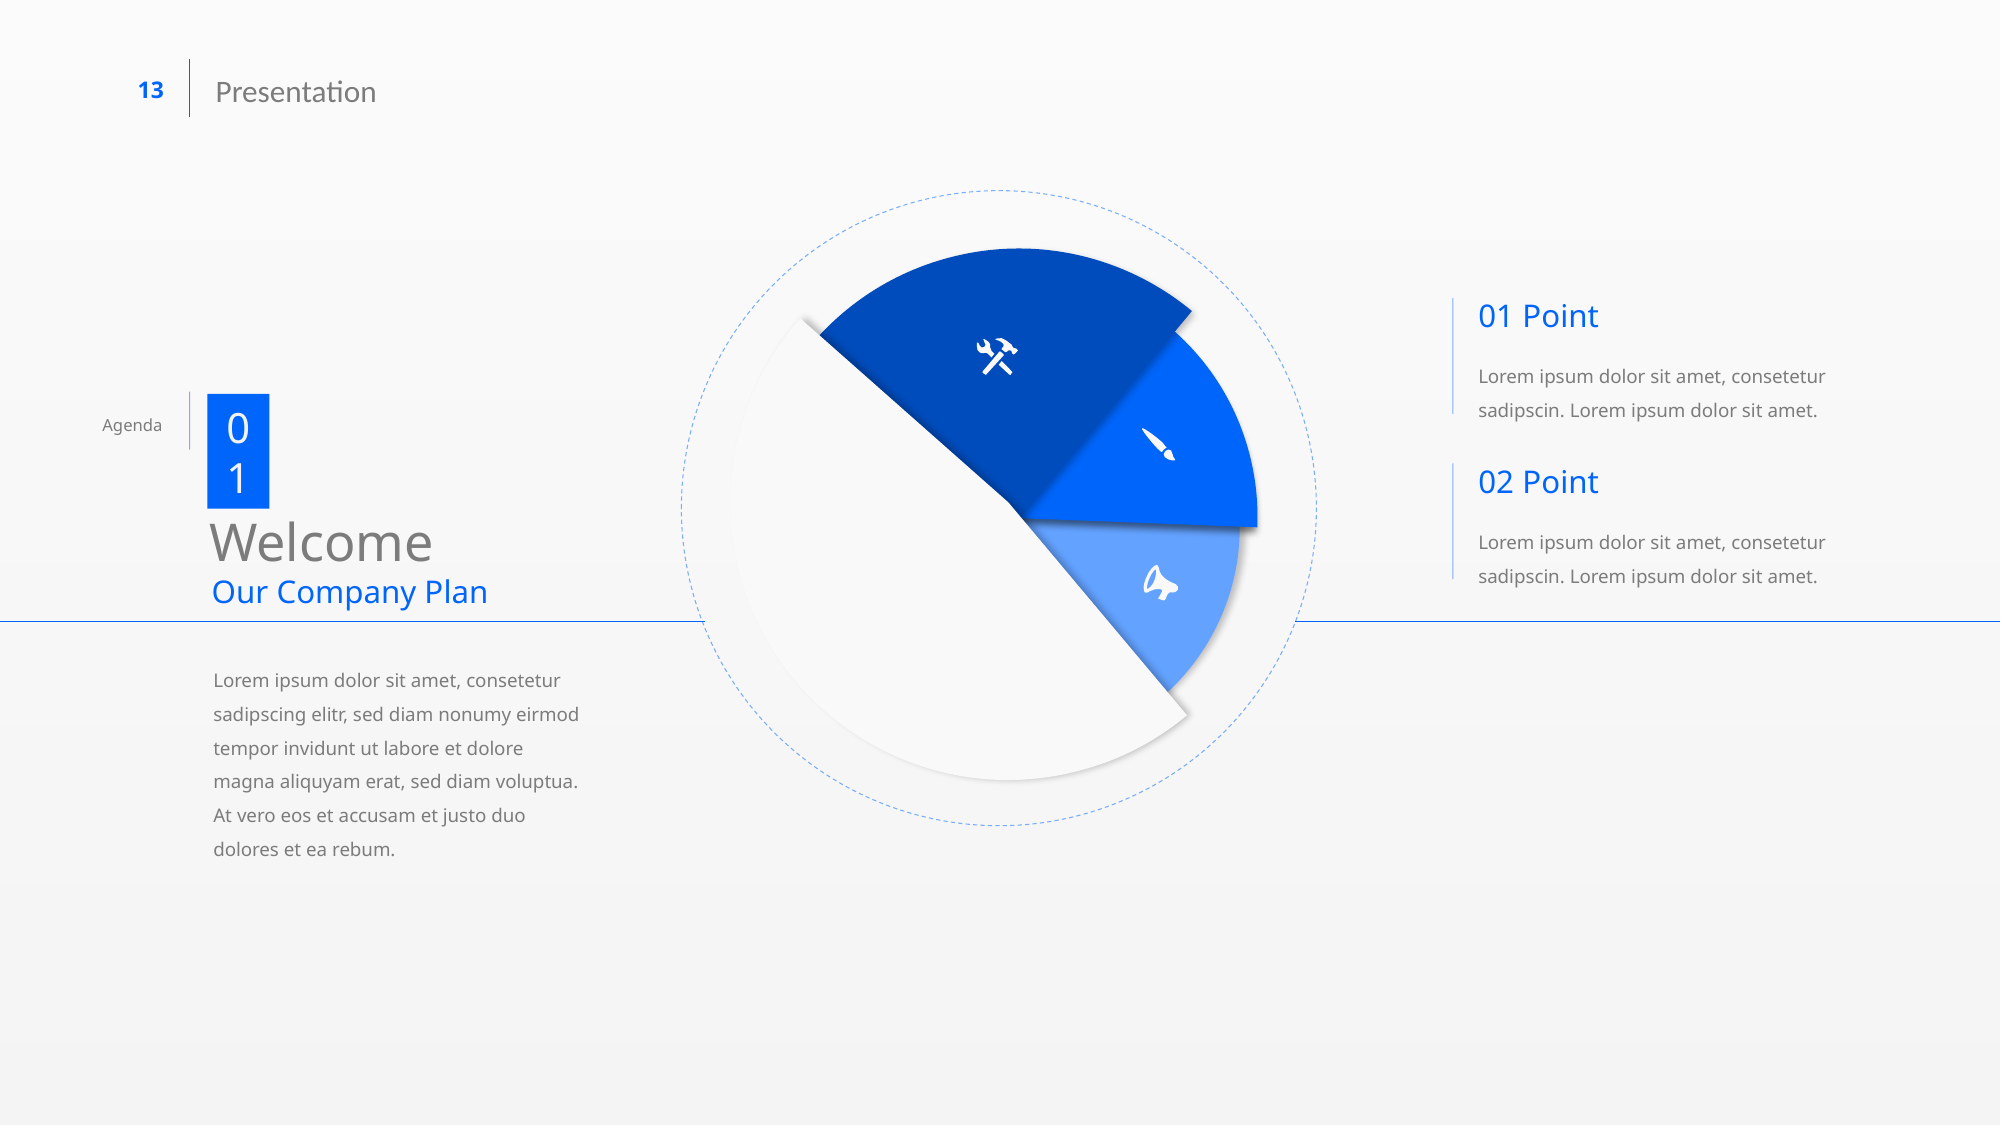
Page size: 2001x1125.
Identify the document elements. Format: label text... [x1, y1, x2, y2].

text_box Our Company Plan [196, 565, 714, 618]
text_box Presentation [200, 63, 499, 116]
text_box 01 [207, 393, 270, 509]
text_box 01 Point [1463, 288, 1984, 341]
text_box [900, 811, 1095, 827]
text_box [714, 235, 1272, 811]
text_box [680, 365, 714, 501]
text_box Agenda [47, 407, 178, 443]
text_box Lorem ipsum dolor sit amet, consetetur sadipscing elitr, sed diam nonumy eirmod tempor invidunt ut labore et dolore magna aliquyam erat, sed diam voluptua. At vero eos et accusam et justo duo dolores et ea rebum. [198, 650, 598, 868]
text_box 02 Point [1463, 454, 1984, 508]
text_box Lorem ipsum dolor sit amet, consetetur sadipscin. Lorem ipsum dolor sit amet. [1463, 512, 1863, 595]
text_box [837, 189, 1163, 235]
text_box Lorem ipsum dolor sit amet, consetetur sadipscin. Lorem ipsum dolor sit amet. [1463, 346, 1863, 429]
text_box Welcome [194, 501, 714, 579]
text_box [699, 618, 714, 649]
text_box [1272, 344, 1318, 671]
